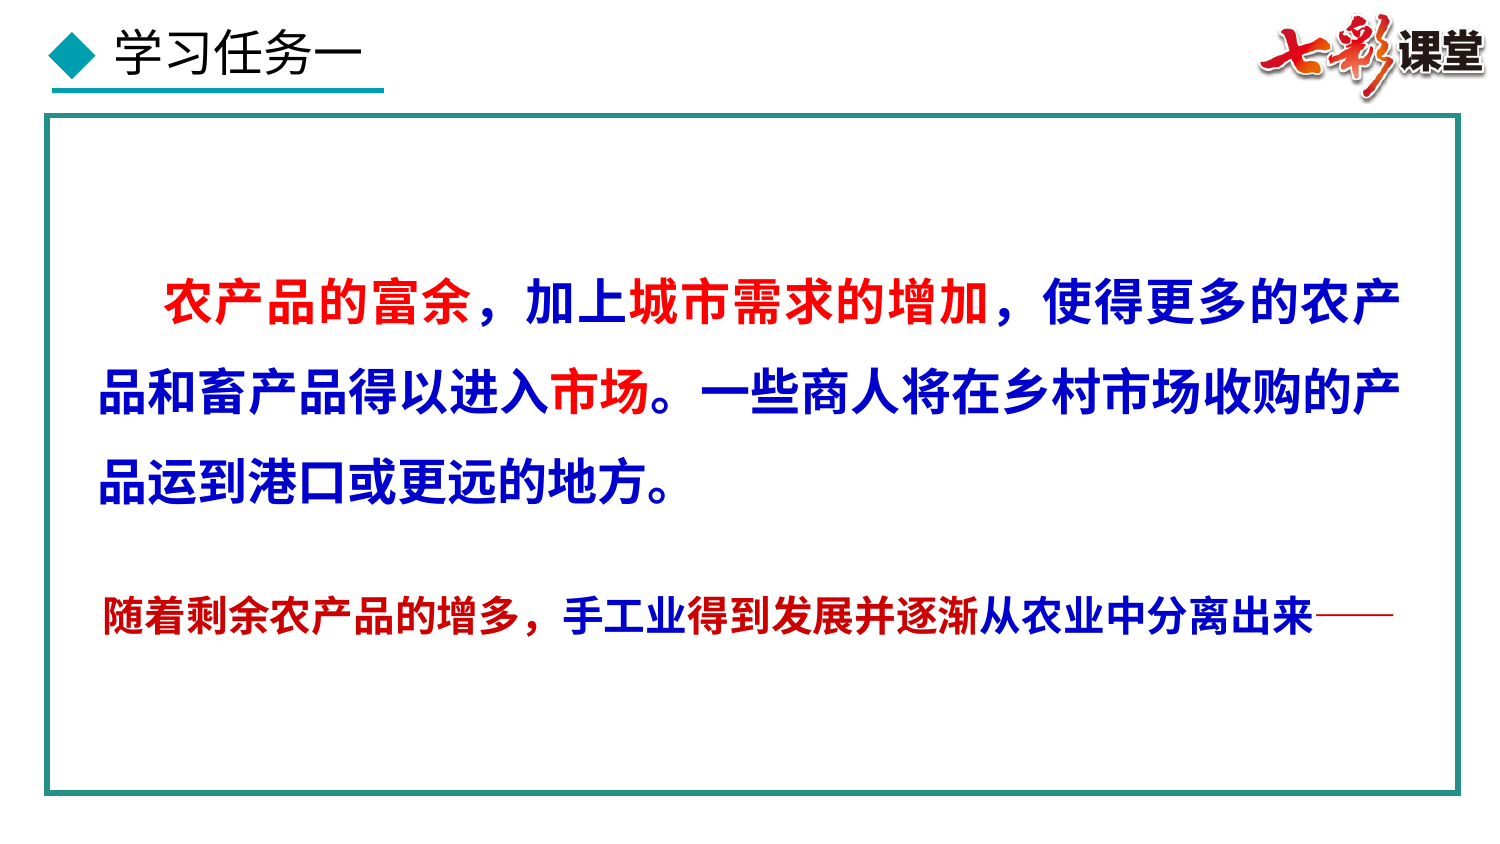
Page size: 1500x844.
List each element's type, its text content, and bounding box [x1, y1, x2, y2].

picture [1254, 8, 1491, 104]
text_box 随着剩余农产品的增多，手工业得到发展并逐渐从农业中分离出来—— [75, 581, 1426, 647]
text_box 农产品的富余，加上城市需求的增加，使得更多的农产品和畜产品得以进入市场。一些商人将在乡村市场收购的产品运到港口或更远的地方。 [82, 232, 1418, 518]
